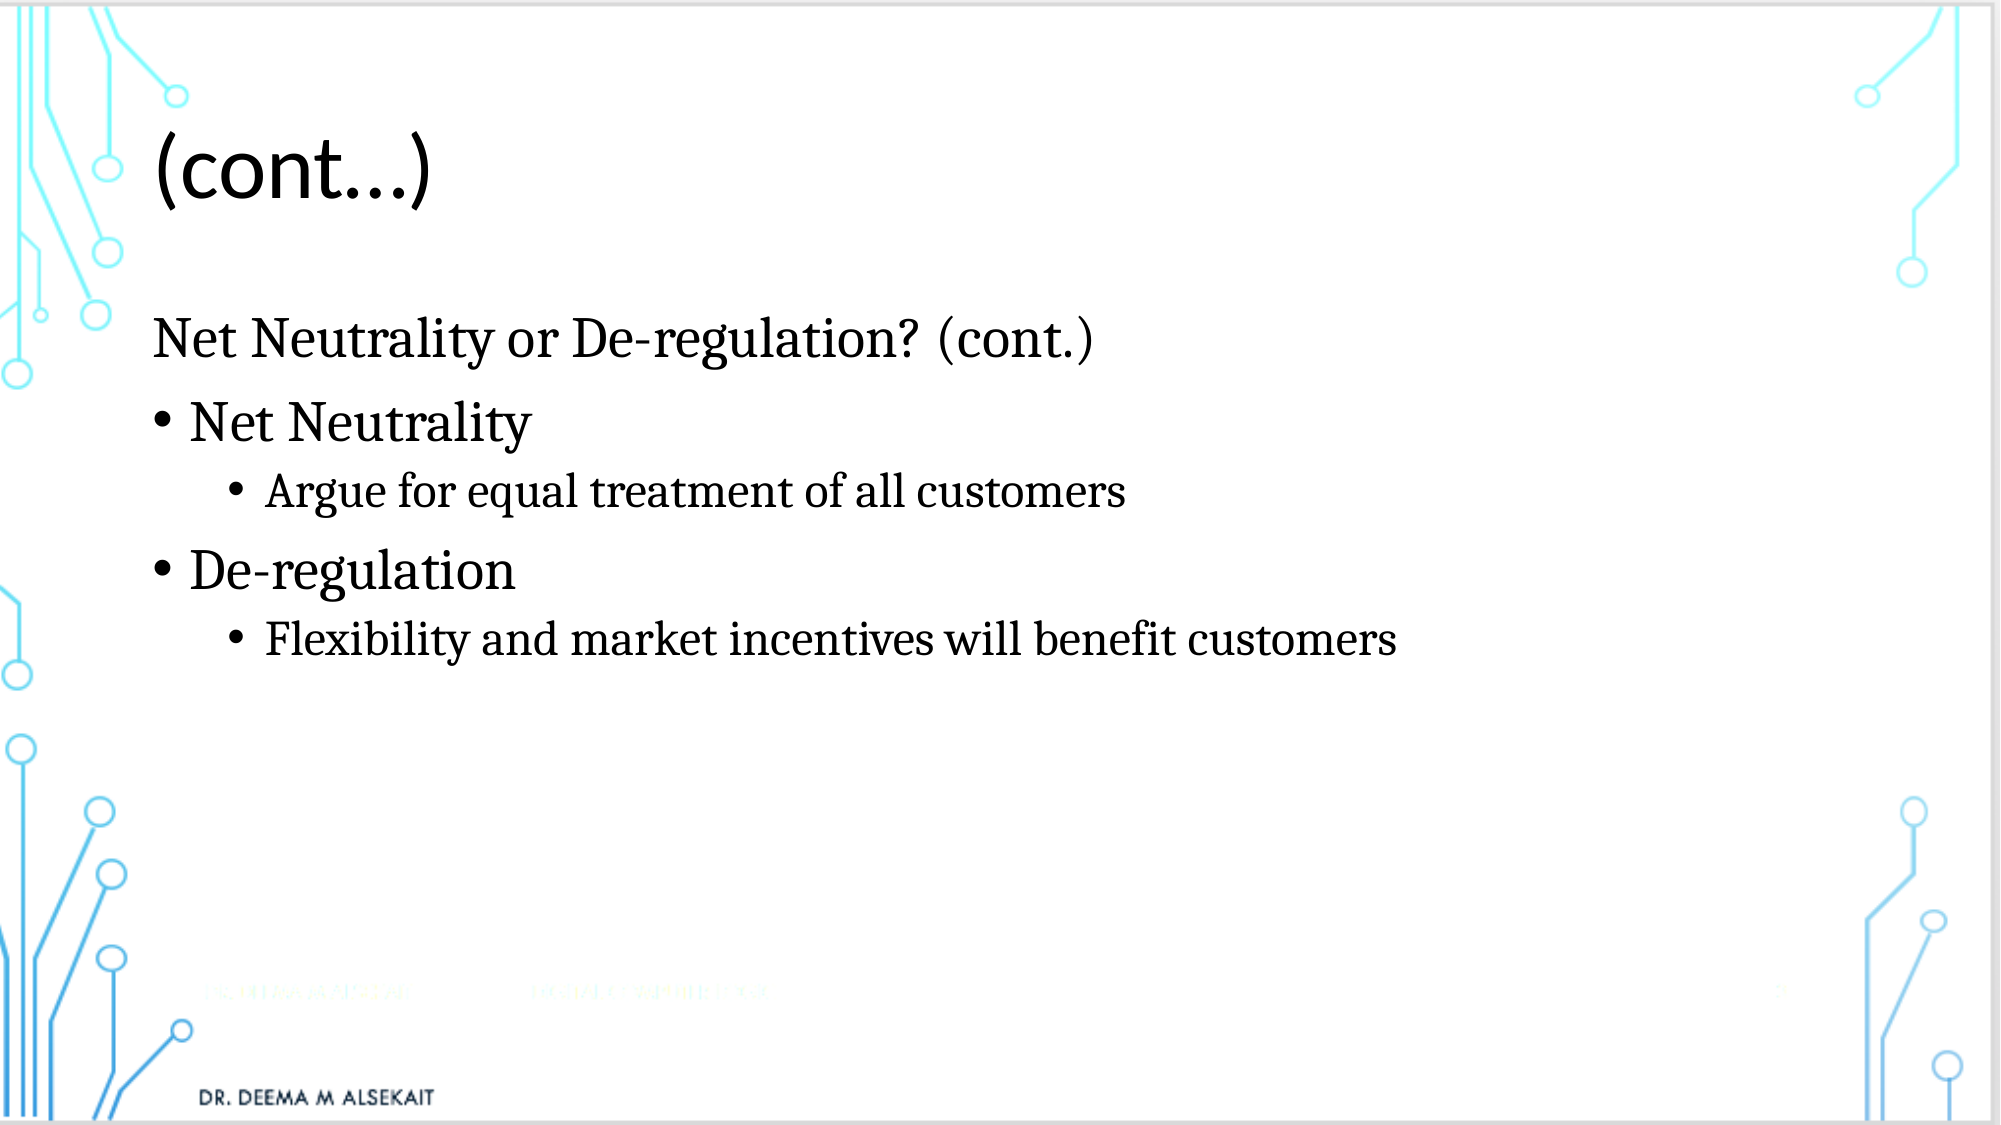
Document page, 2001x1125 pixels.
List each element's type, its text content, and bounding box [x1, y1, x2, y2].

list Net Neutrality or De-regulation? (cont.) Net Neutrality Argue for equal treatment of all customers De-regulation Flexibility and market incentives will benefit customers [137, 299, 1863, 1014]
title (cont…) [137, 59, 1863, 278]
picture [0, 0, 2001, 1125]
